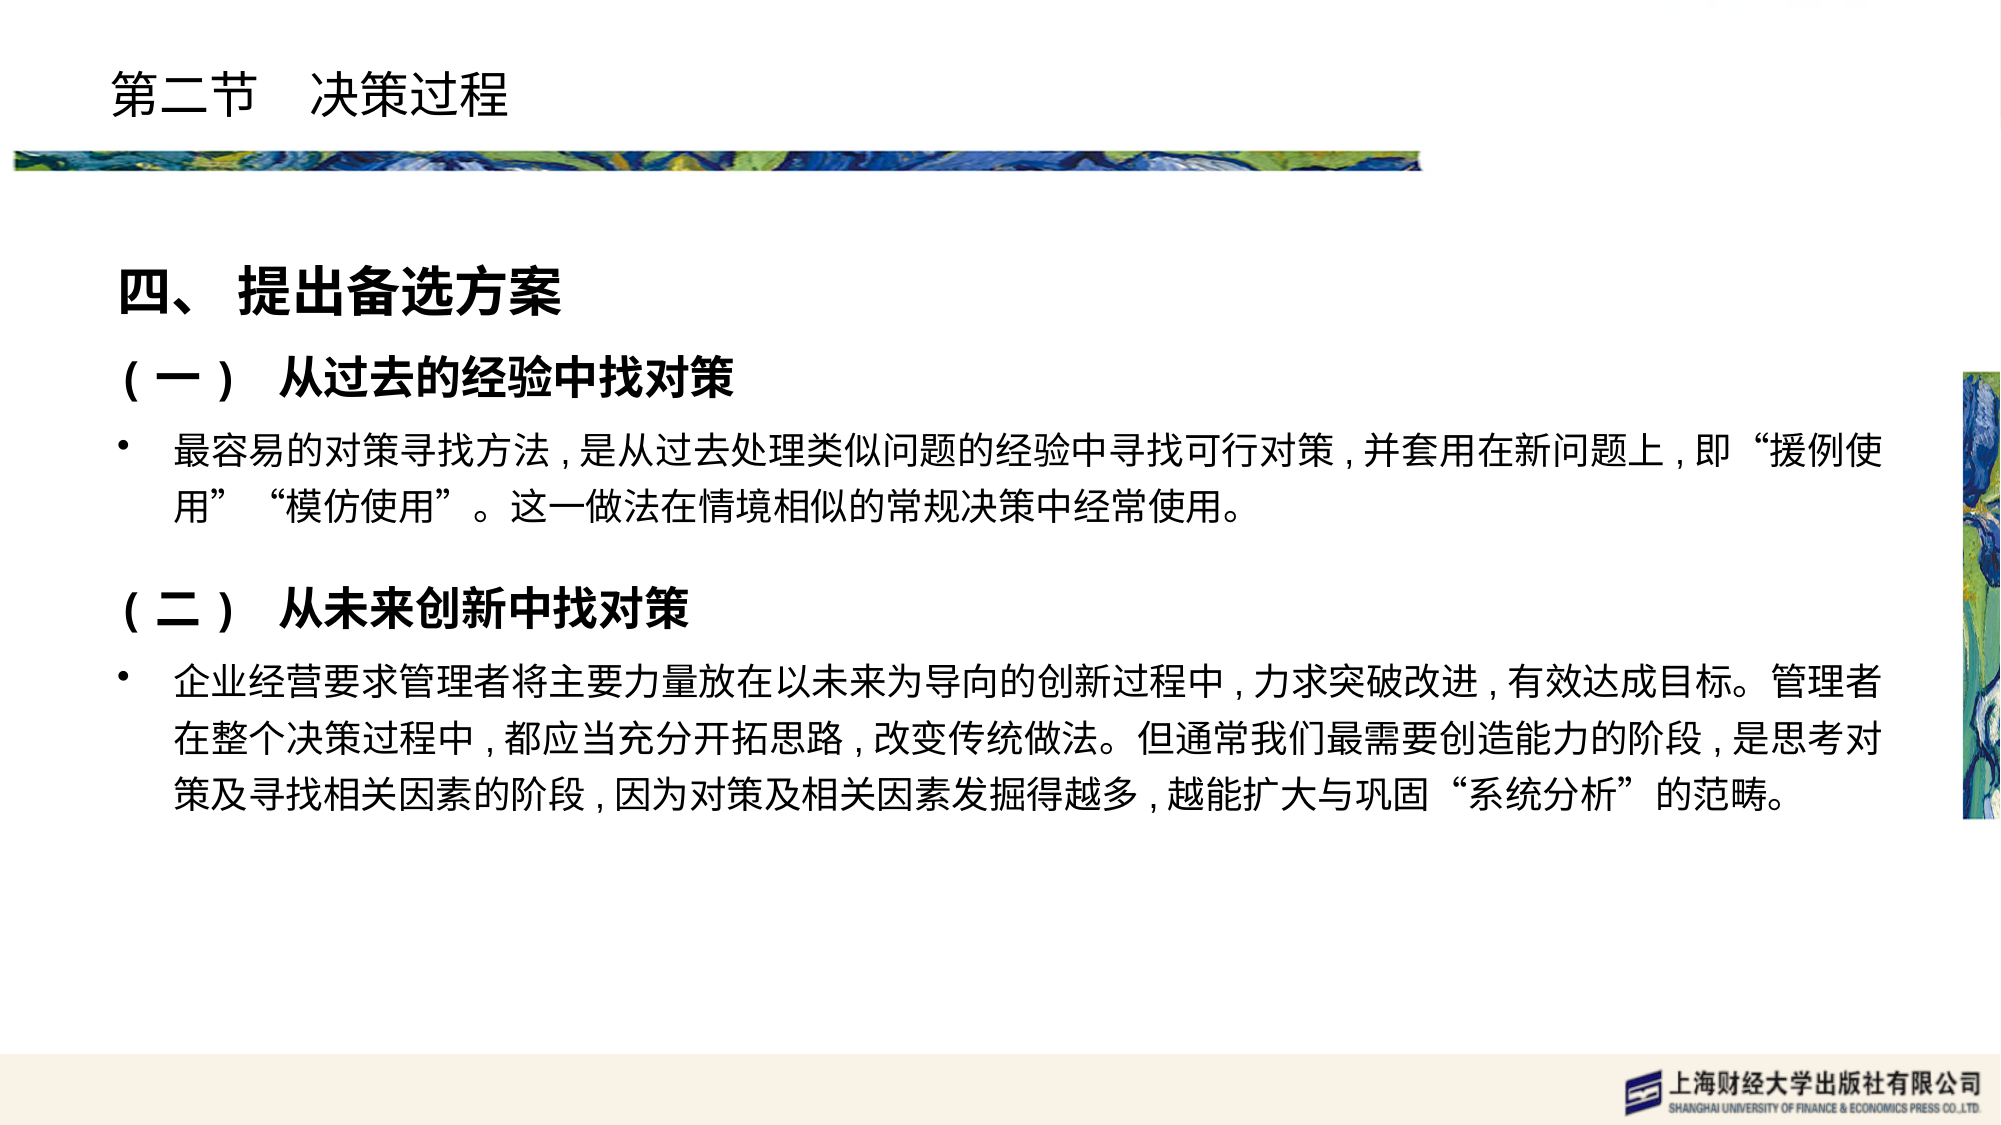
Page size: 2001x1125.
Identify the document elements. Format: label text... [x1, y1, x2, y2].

title 第二节 决策过程 [94, 42, 1451, 146]
picture [0, 0, 2001, 1125]
list 四、 提出备选方案 (一) 从过去的经验中找对策 最容易的对策寻找方法,是从过去处理类似问题的经验中寻找可行对策,并套用在新问题上,即“援例使用”“模仿使用”。这一做法在情境相似的常规决策中经常使用。 (二) 从未来创新中找对策 企业经营要求管理者将主要力量放在以未来为导向的创新过程中,力求突破改进,有效达成目标。管理者在整个决策过程中,都应当充分开拓思路,改变传统做法。但通常我们最需要创造能力的阶段,是思考对策及寻找相关因素的阶段,因为对策及相关因素发掘得越多,越能扩大与巩固“系统分析”的范畴。 [102, 233, 1898, 1032]
